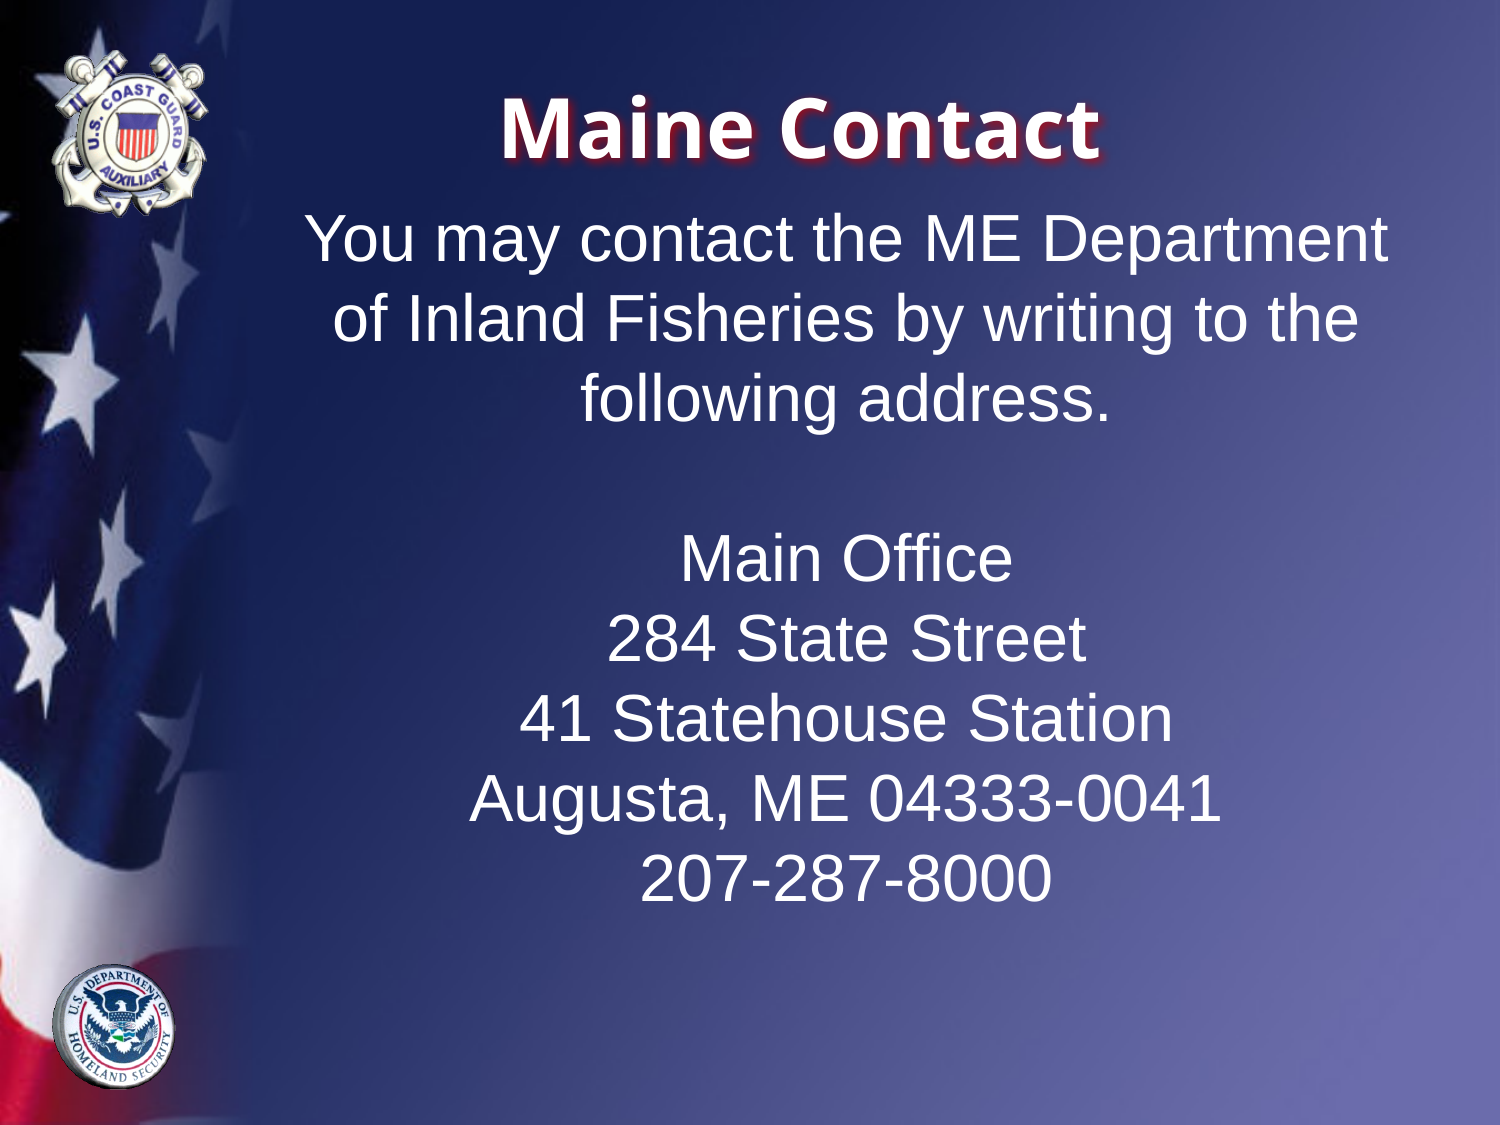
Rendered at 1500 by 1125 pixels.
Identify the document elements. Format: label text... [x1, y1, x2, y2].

picture [0, 0, 1500, 1125]
list You may contact the ME Department of Inland Fisheries by writing to the following address. Main Office 284 State Street 41 Statehouse Station Augusta, ME 04333-0041 207-287-8000 [253, 187, 1441, 938]
title Maine Contact [162, 31, 1438, 219]
